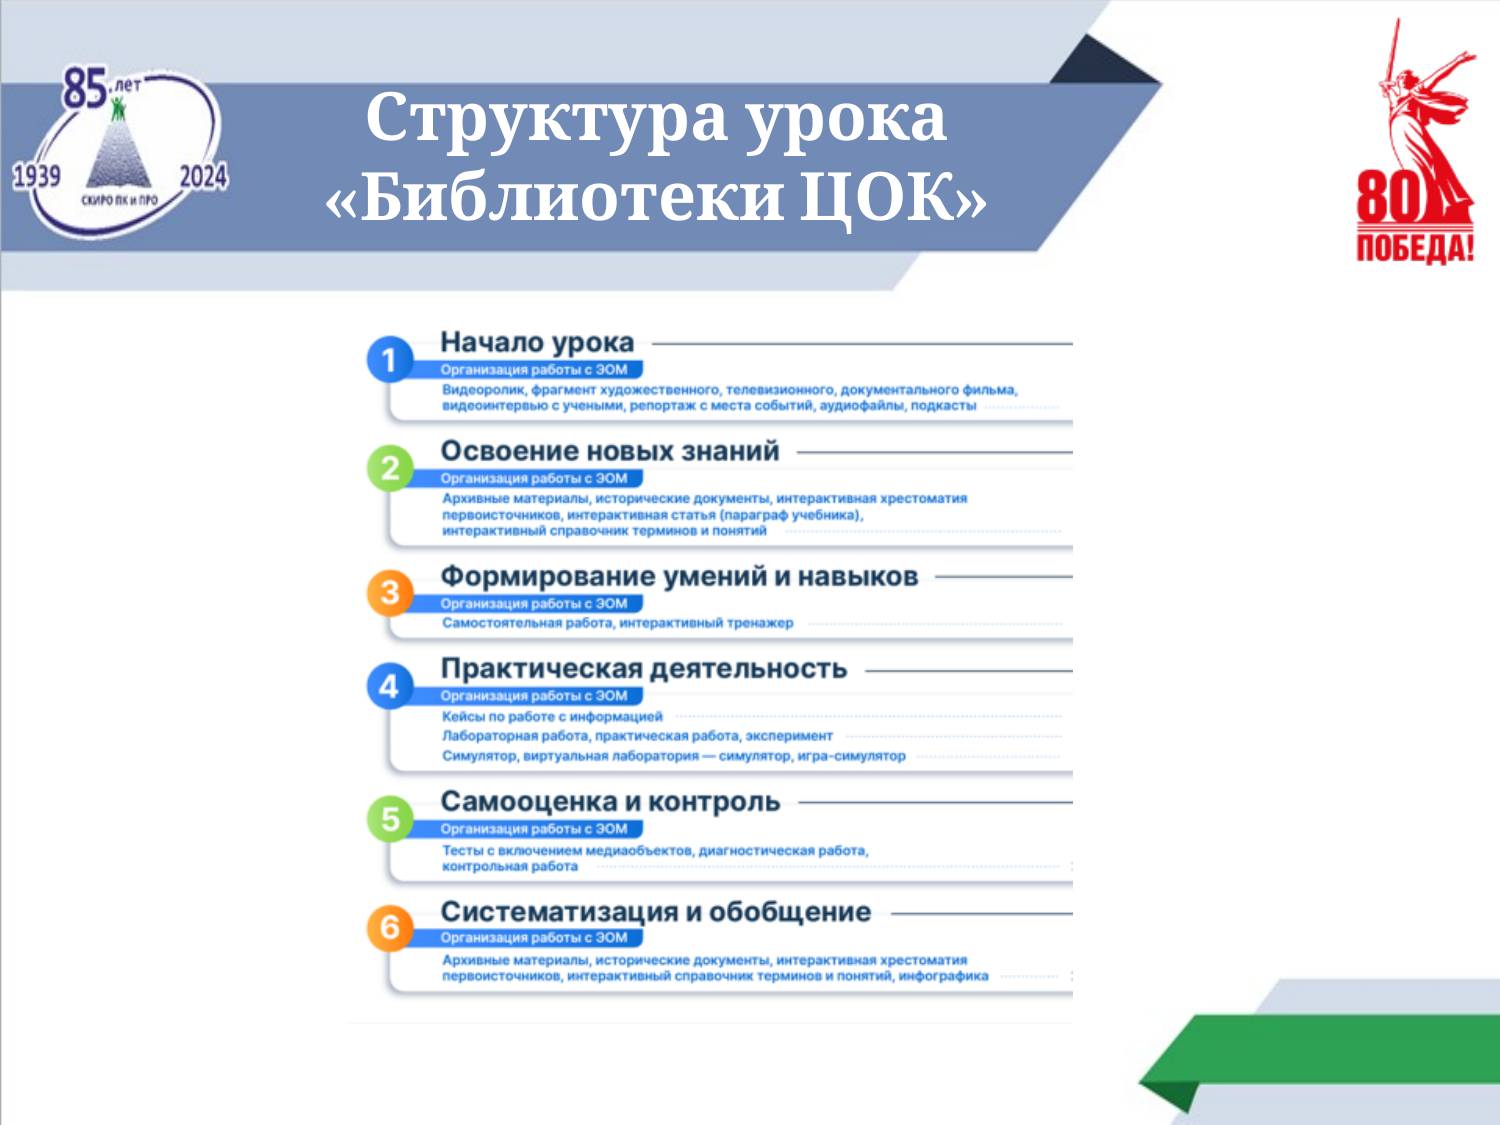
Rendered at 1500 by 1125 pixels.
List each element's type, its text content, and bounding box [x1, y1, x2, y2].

picture [0, 0, 1500, 1125]
title Структура урока «Библиотеки ЦОК» [242, 90, 1073, 219]
